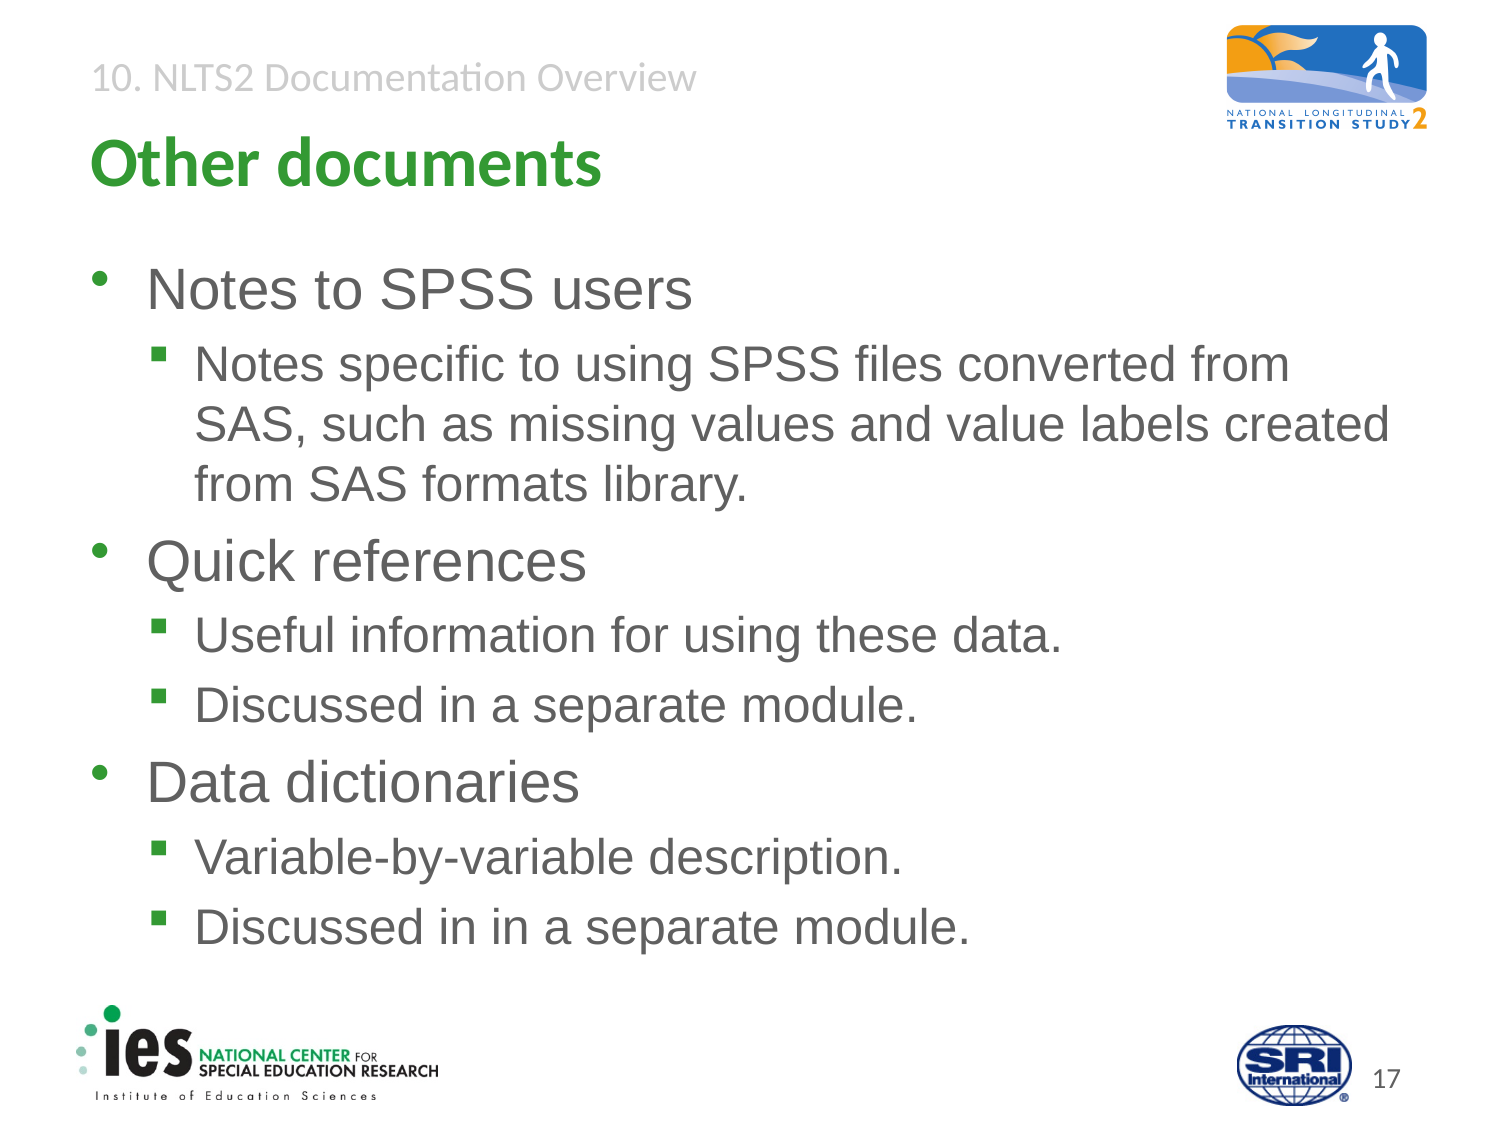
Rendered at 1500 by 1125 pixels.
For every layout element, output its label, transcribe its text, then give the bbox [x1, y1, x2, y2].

picture [76, 1005, 438, 1100]
picture [1237, 1025, 1352, 1106]
list Notes to SPSS users Notes specific to using SPSS files converted from SAS, such as missing values and value labels created from SAS formats library. Quick references Useful information for using these data. Discussed in a separate module. Data dictionaries Variable-by-variable description. Discussed in in a separate module. [74, 243, 1426, 987]
slide_number 16 [1312, 1051, 1417, 1125]
title Other documents [74, 90, 1426, 226]
